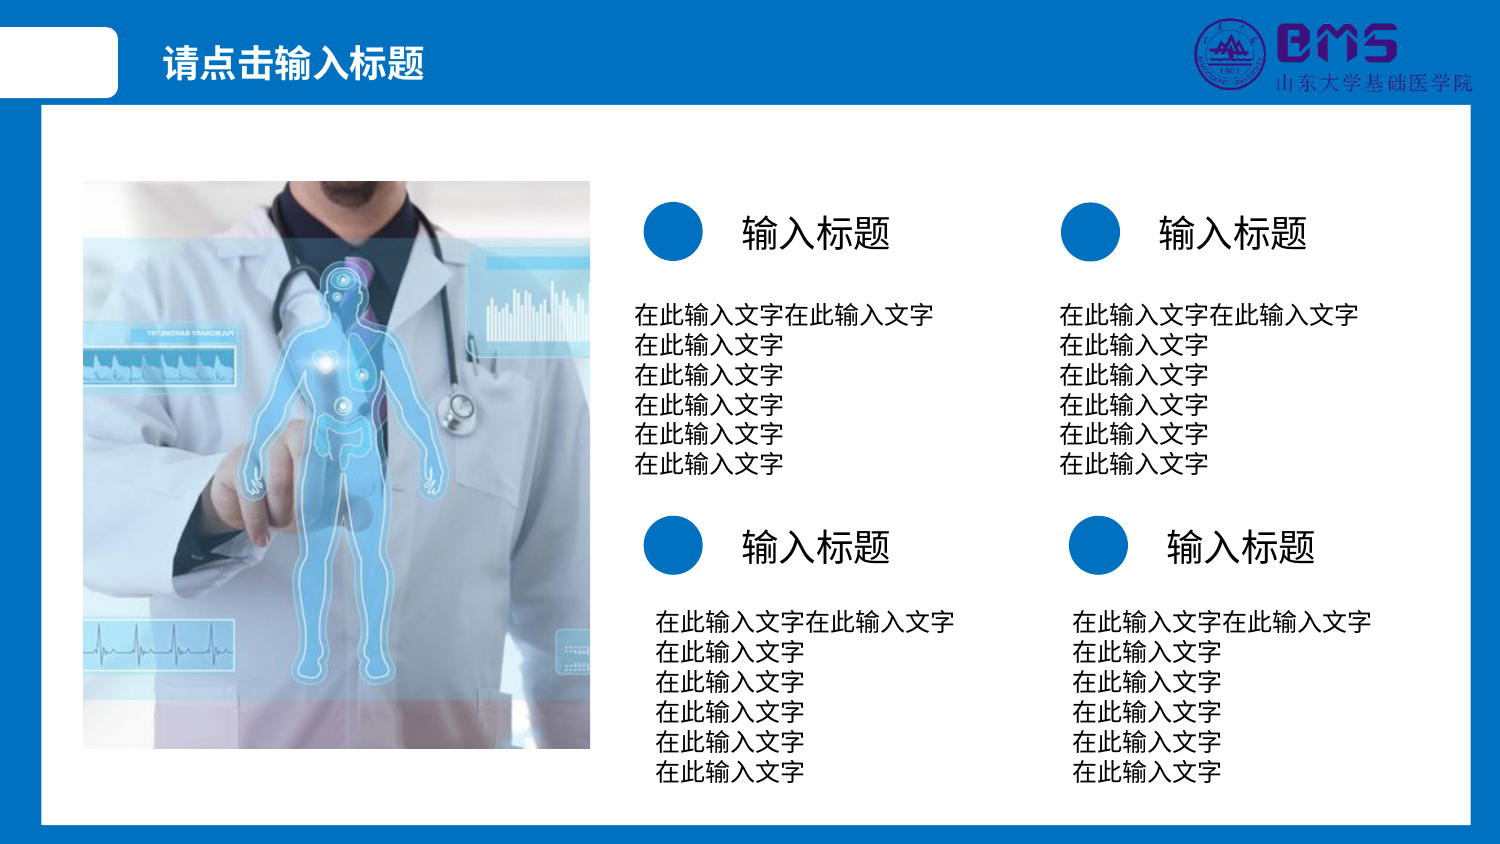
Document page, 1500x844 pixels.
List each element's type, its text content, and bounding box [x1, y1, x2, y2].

text_box [1058, 200, 1123, 264]
text_box [1066, 513, 1131, 577]
text_box 输入标题 [1151, 516, 1347, 577]
text_box 在此输入文字在此输入文字 在此输入文字 在此输入文字 在此输入文字 在此输入文字 在此输入文字 [640, 598, 1007, 794]
text_box 输入标题 [1143, 203, 1339, 263]
text_box 输入标题 [726, 516, 922, 577]
picture [1166, 0, 1500, 132]
text_box 在此输入文字在此输入文字 在此输入文字 在此输入文字 在此输入文字 在此输入文字 在此输入文字 [620, 291, 987, 487]
text_box 在此输入文字在此输入文字 在此输入文字 在此输入文字 在此输入文字 在此输入文字 在此输入文字 [1045, 291, 1412, 487]
text_box [641, 513, 705, 577]
text_box 在此输入文字在此输入文字 在此输入文字 在此输入文字 在此输入文字 在此输入文字 在此输入文字 [1058, 598, 1425, 794]
text_box 请点击输入标题 [147, 32, 526, 93]
text_box [641, 199, 705, 264]
picture [82, 181, 591, 749]
text_box [0, 25, 121, 101]
text_box 输入标题 [726, 202, 922, 263]
text_box [39, 103, 1473, 827]
